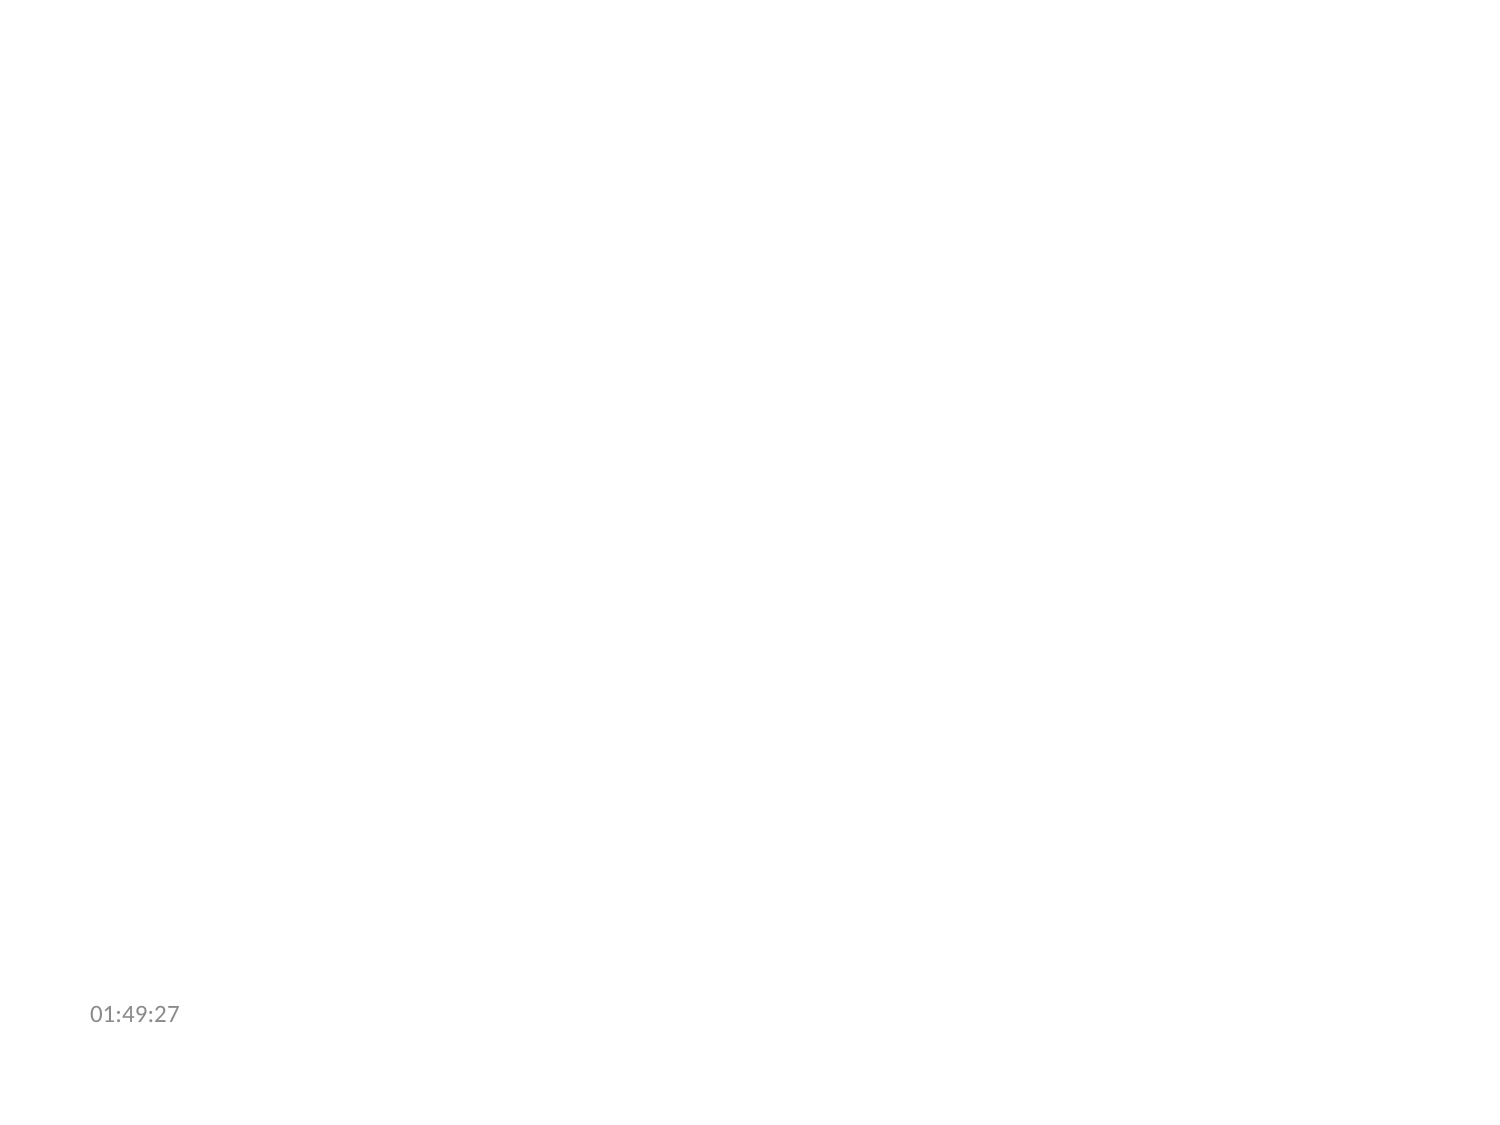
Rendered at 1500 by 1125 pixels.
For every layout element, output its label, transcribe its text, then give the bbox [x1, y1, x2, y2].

text_box 15:35:09 [75, 982, 425, 1043]
